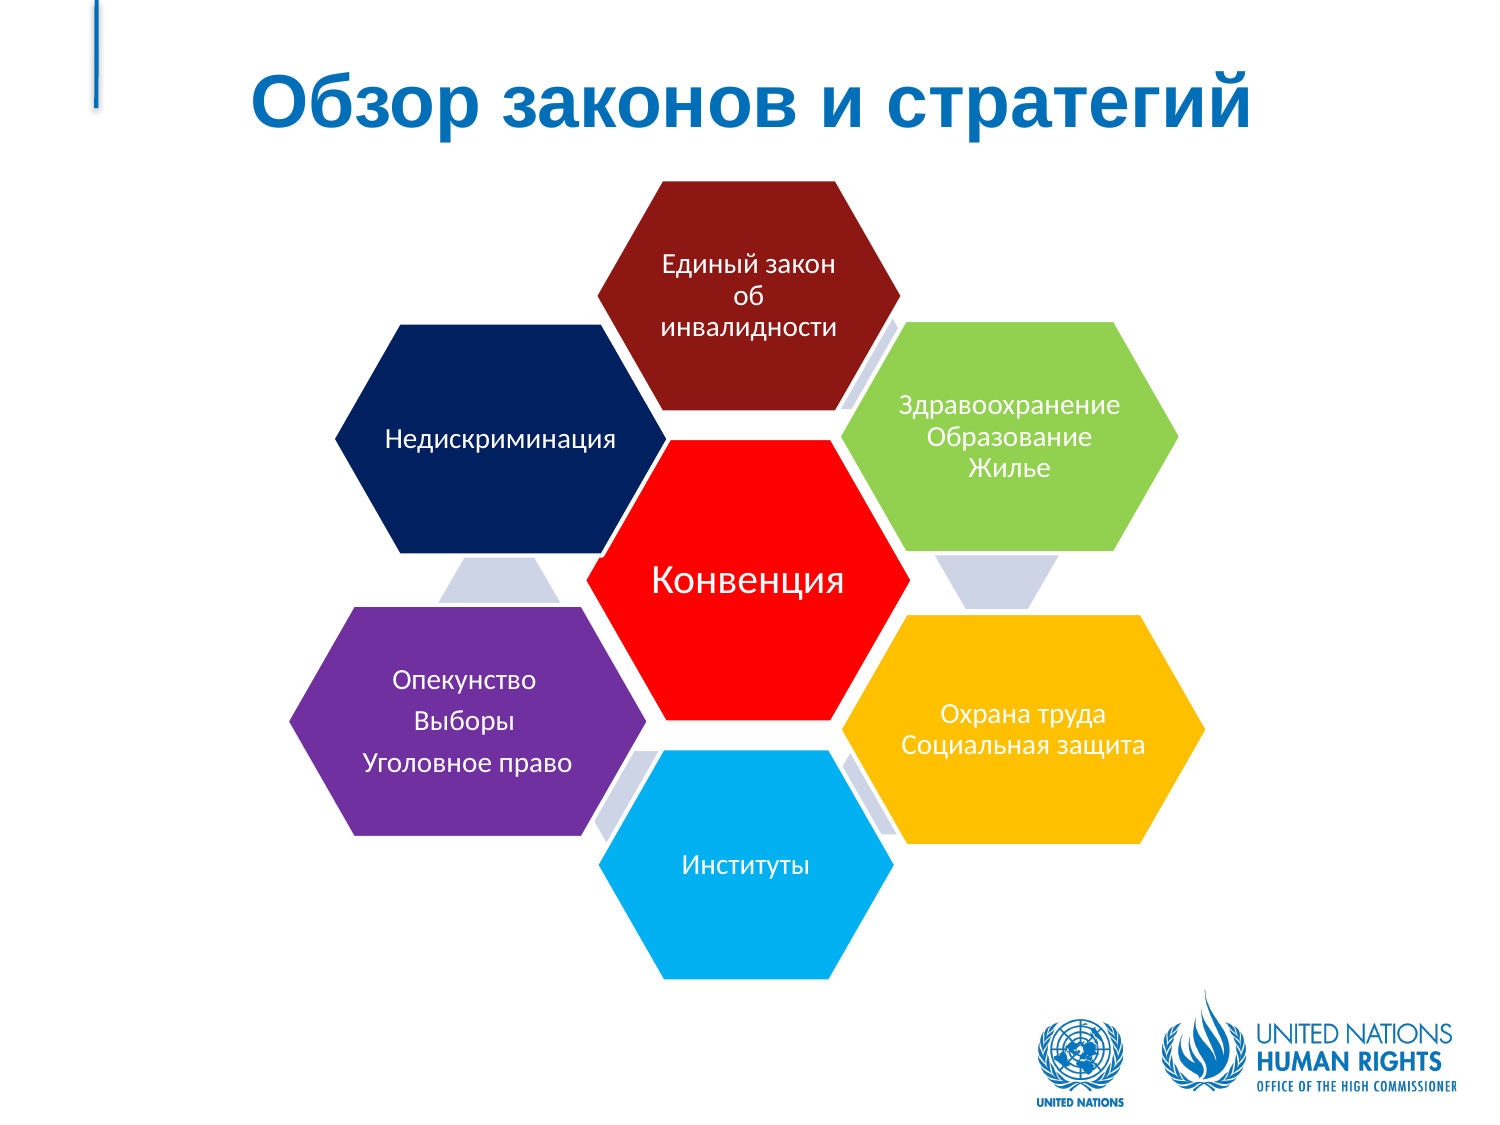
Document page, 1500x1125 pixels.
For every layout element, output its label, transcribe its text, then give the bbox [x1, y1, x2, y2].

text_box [249, 179, 1251, 982]
title Обзор законов и стратегий [68, 45, 1437, 223]
picture [1037, 990, 1457, 1107]
text_box [68, 223, 1437, 1008]
